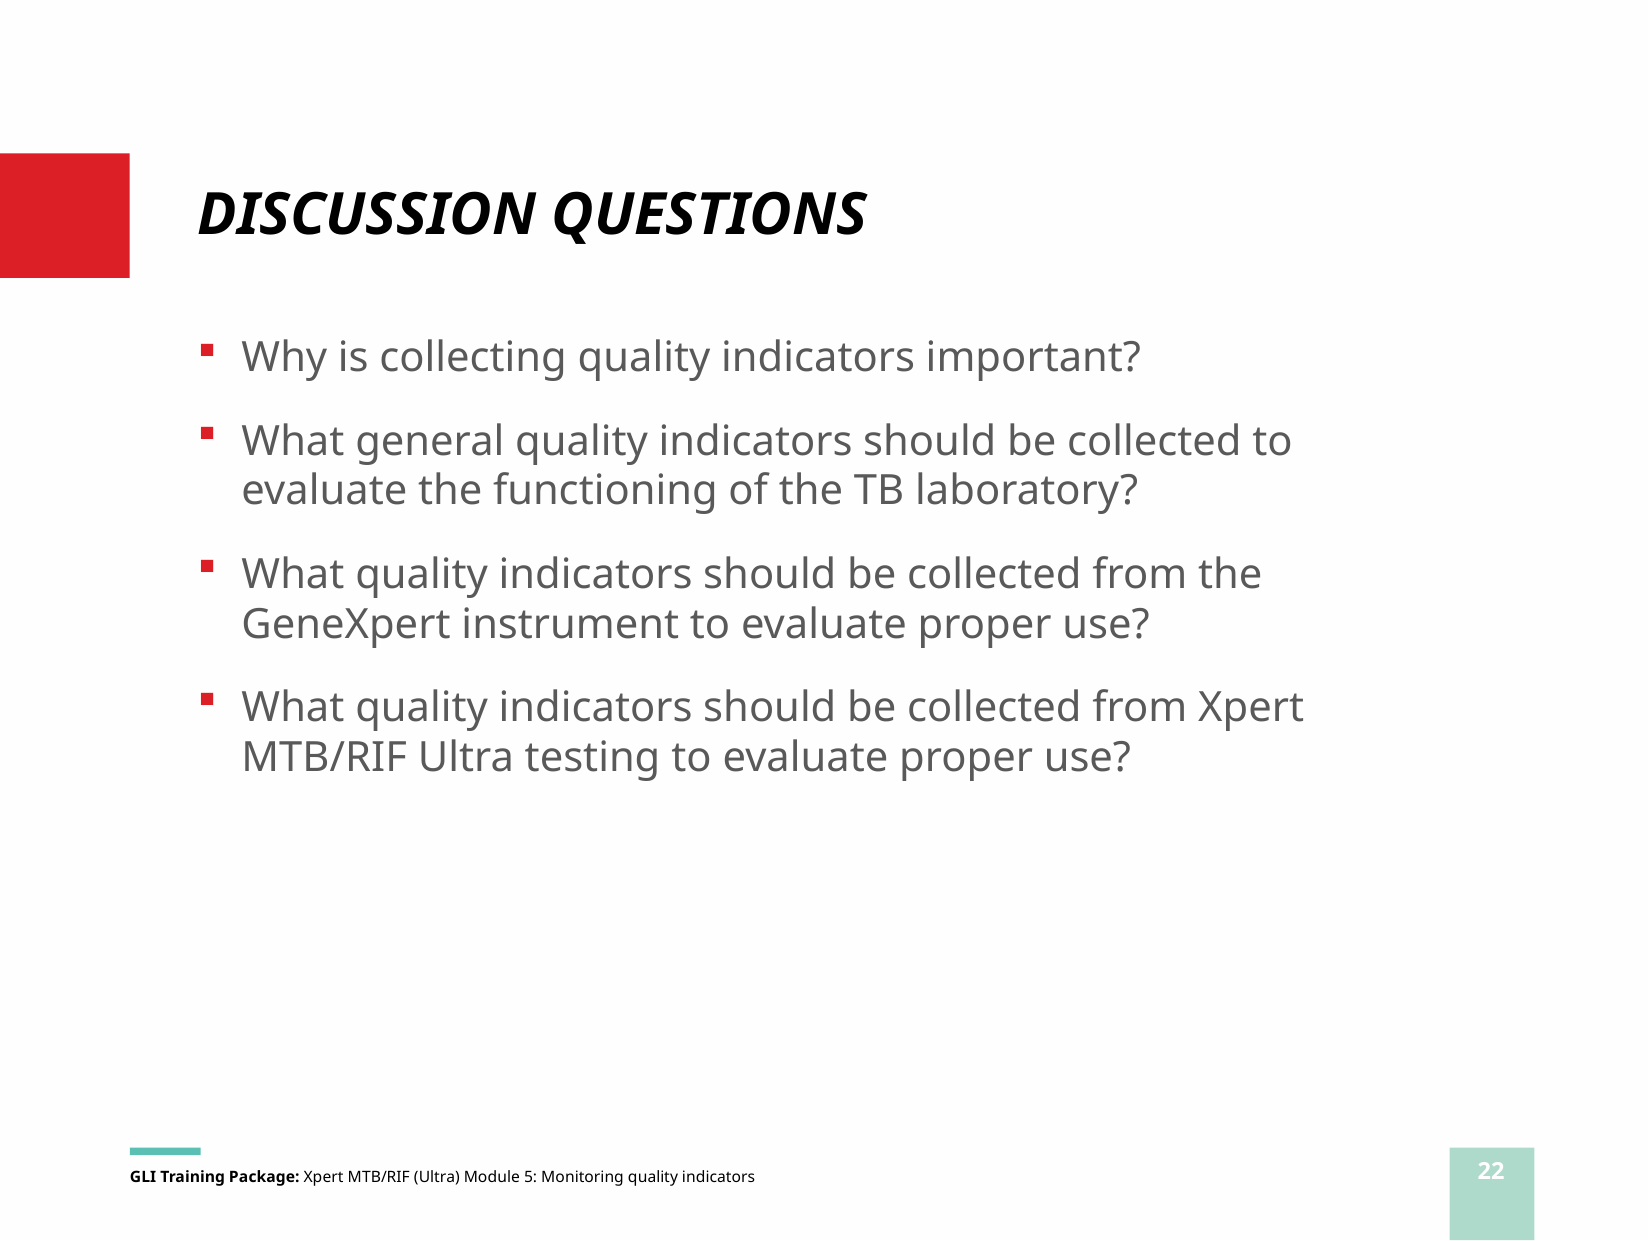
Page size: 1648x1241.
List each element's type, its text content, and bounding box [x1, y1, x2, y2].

title DISCUSSION QUESTIONS [197, 153, 1450, 278]
list Why is collecting quality indicators important? What general quality indicators should be collected to evaluate the functioning of the TB laboratory? What quality indicators should be collected from the GeneXpert instrument to evaluate proper use? What quality indicators should be collected from Xpert MTB/RIF Ultra testing to evaluate proper use? [197, 330, 1450, 1087]
